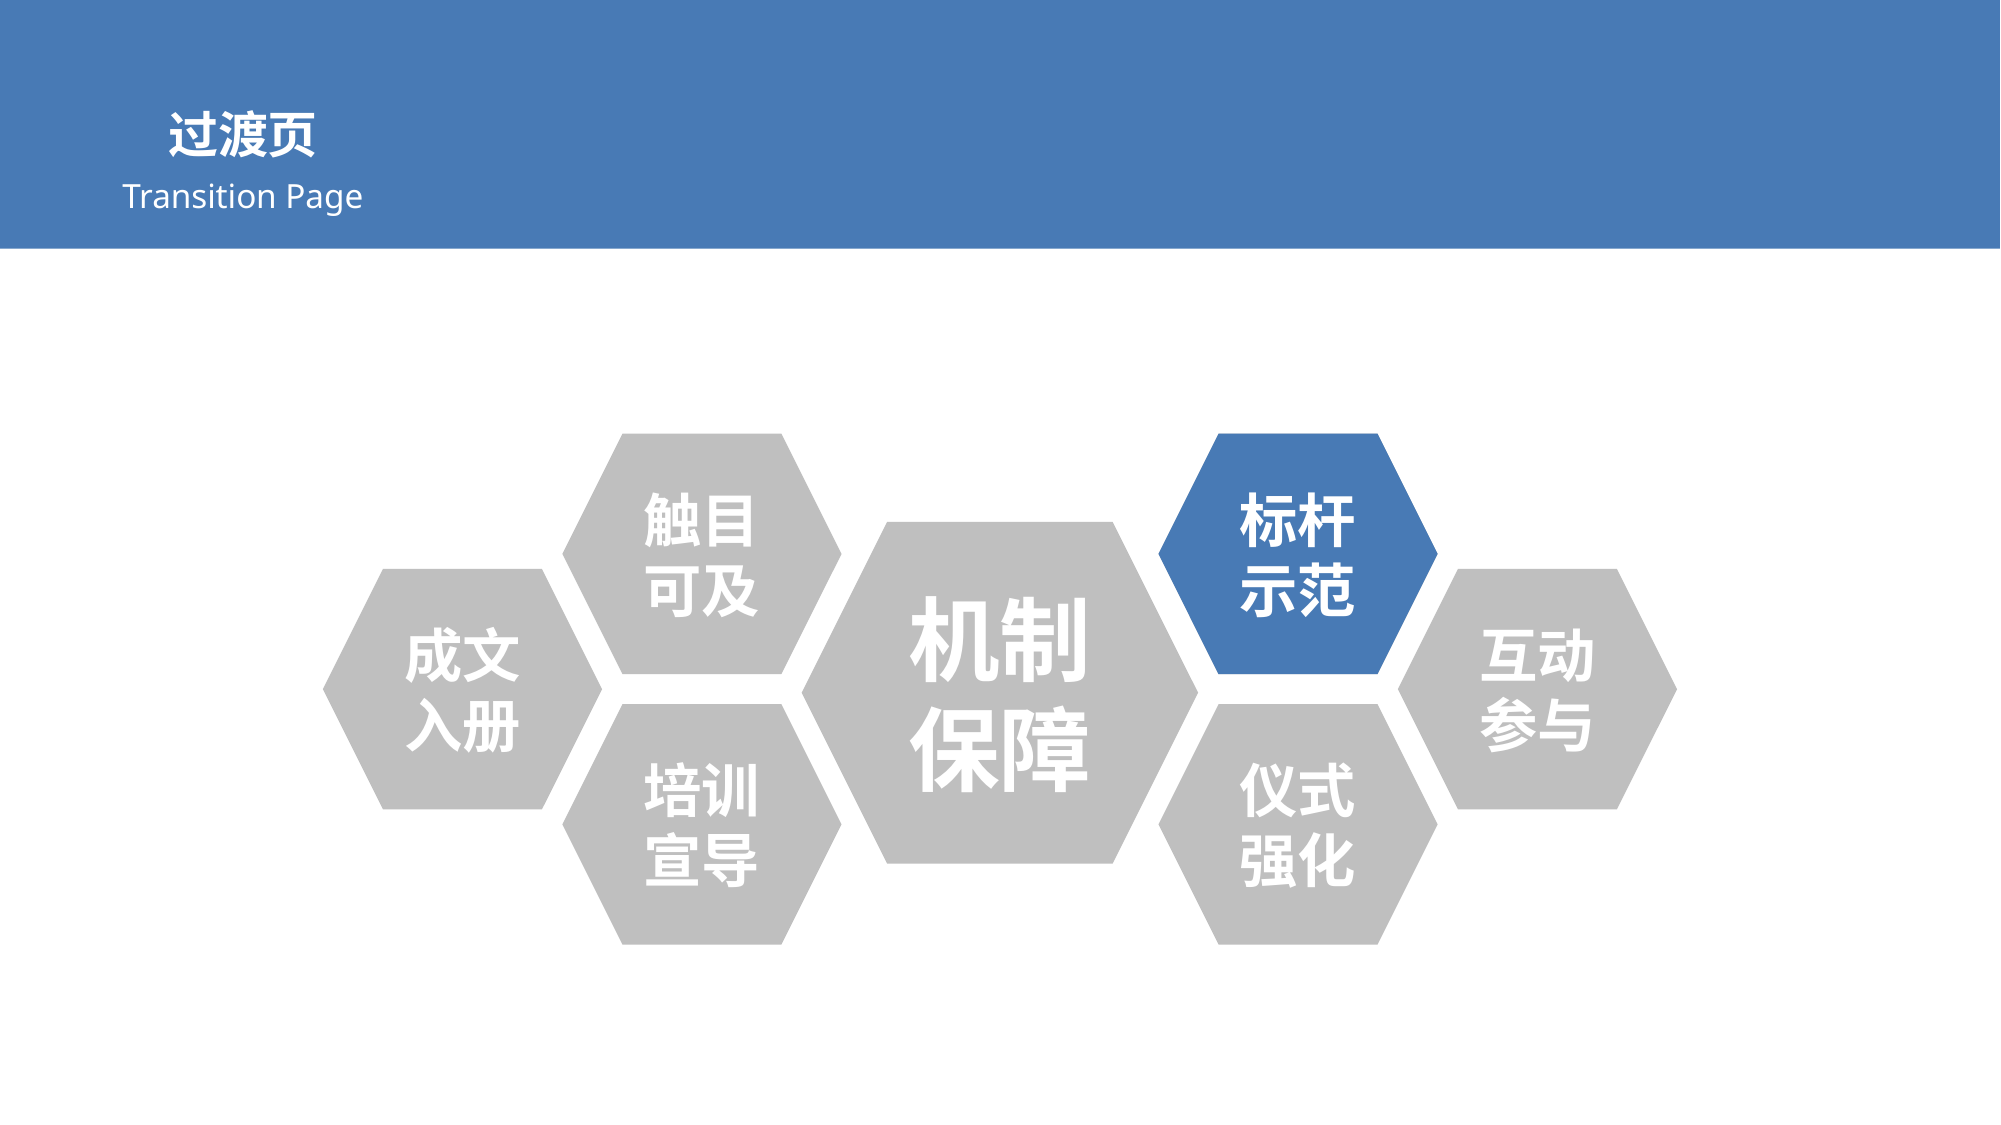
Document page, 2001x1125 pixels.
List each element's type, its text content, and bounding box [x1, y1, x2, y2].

text_box 标杆 示范 [1157, 432, 1439, 676]
